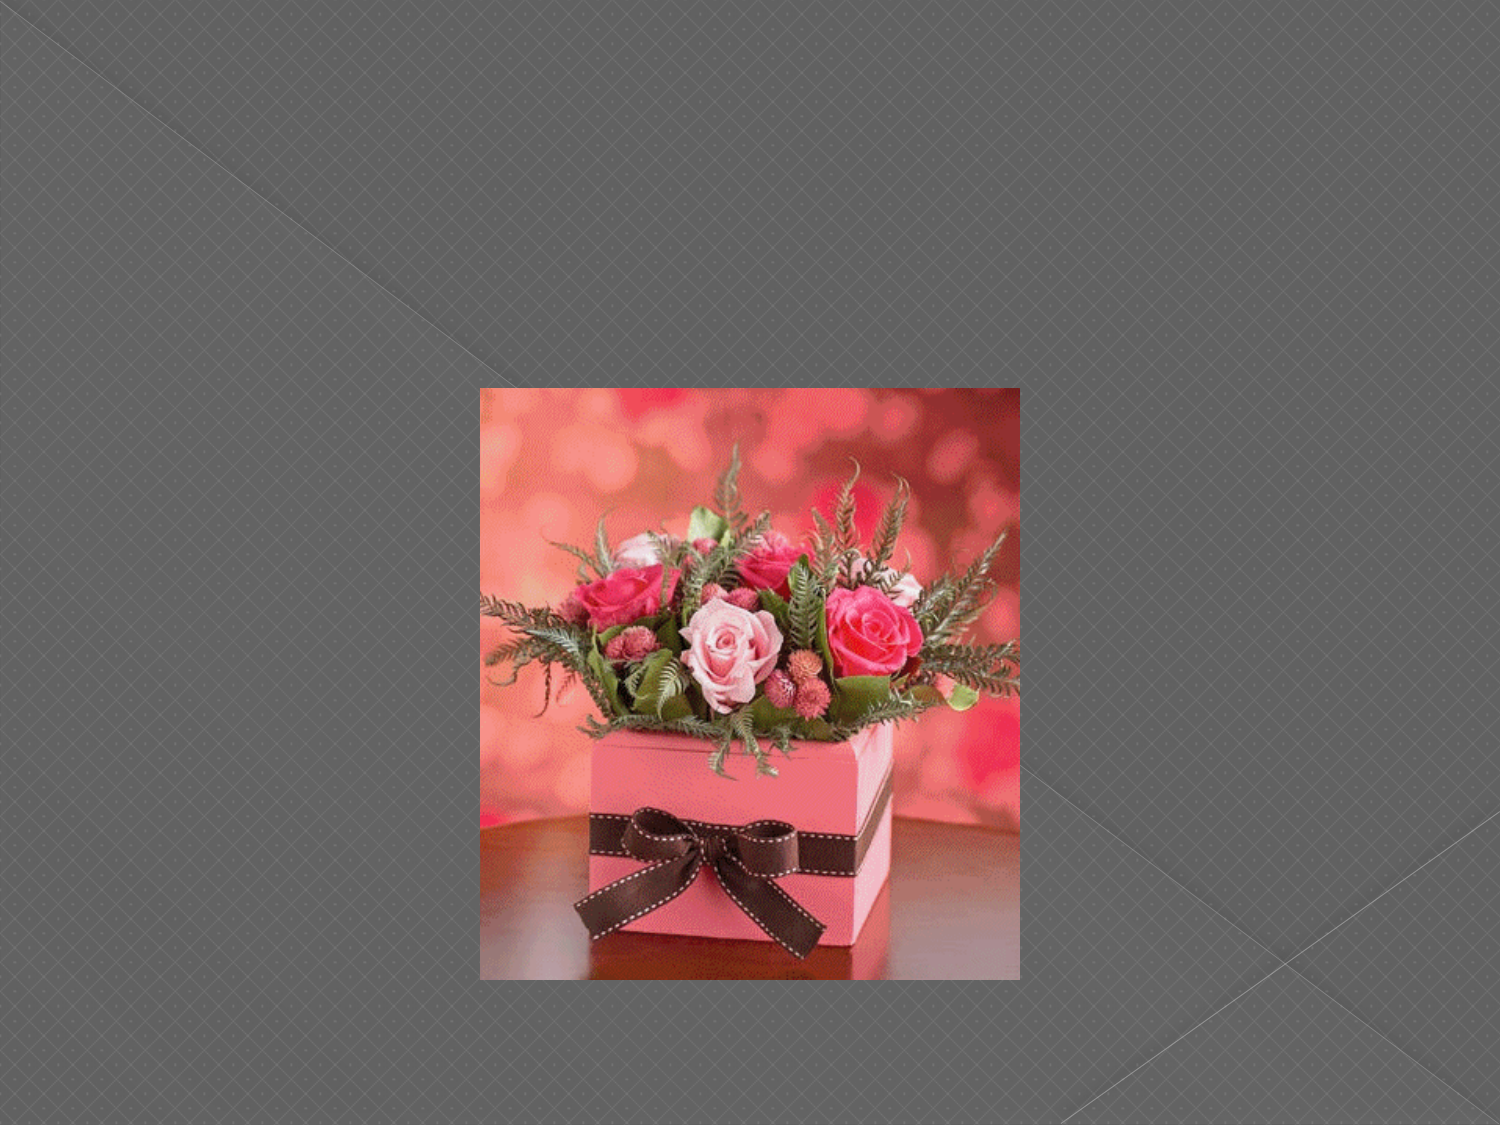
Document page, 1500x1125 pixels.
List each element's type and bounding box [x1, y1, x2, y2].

list [480, 388, 1020, 980]
